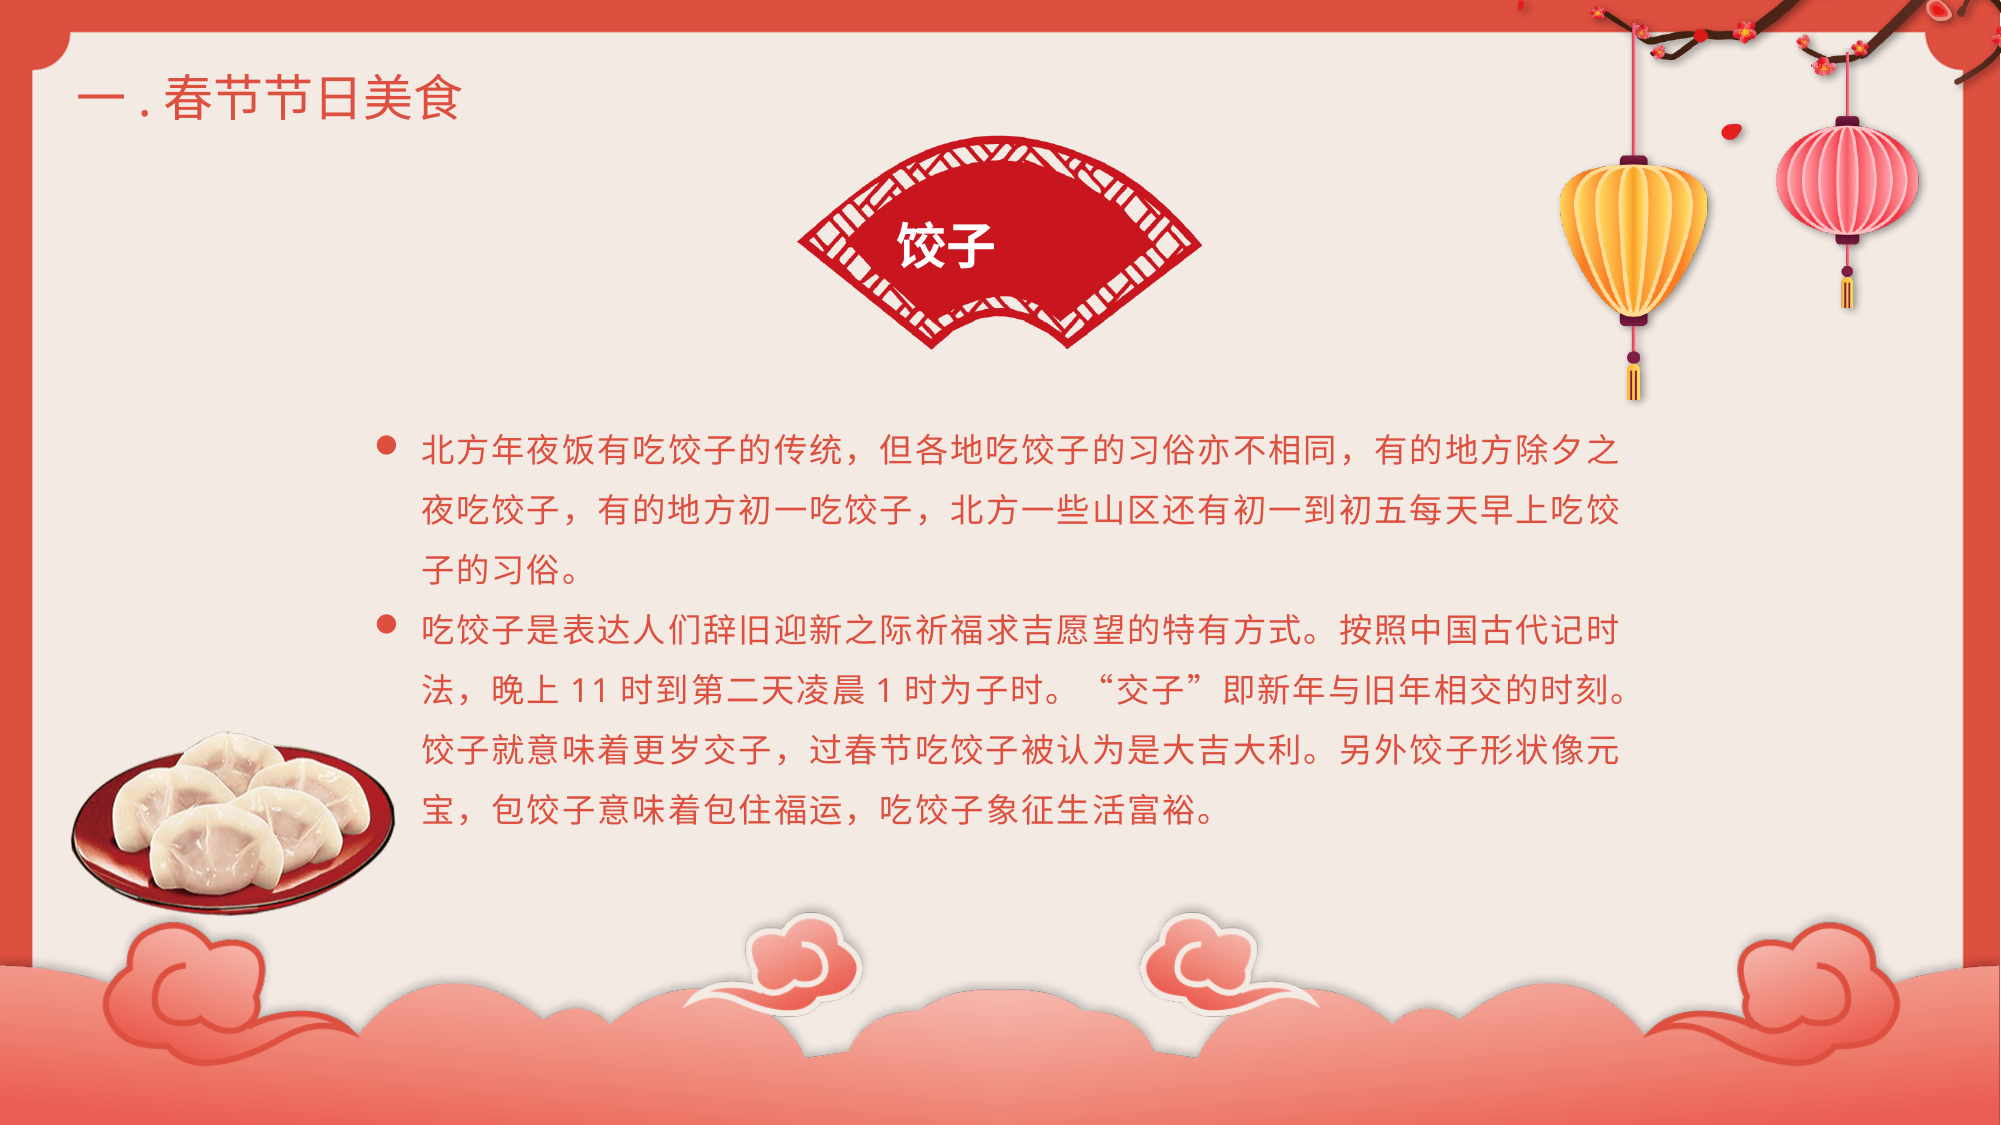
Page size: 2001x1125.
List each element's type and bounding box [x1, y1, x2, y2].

text_box [797, 78, 1202, 407]
picture [0, 0, 2001, 1125]
